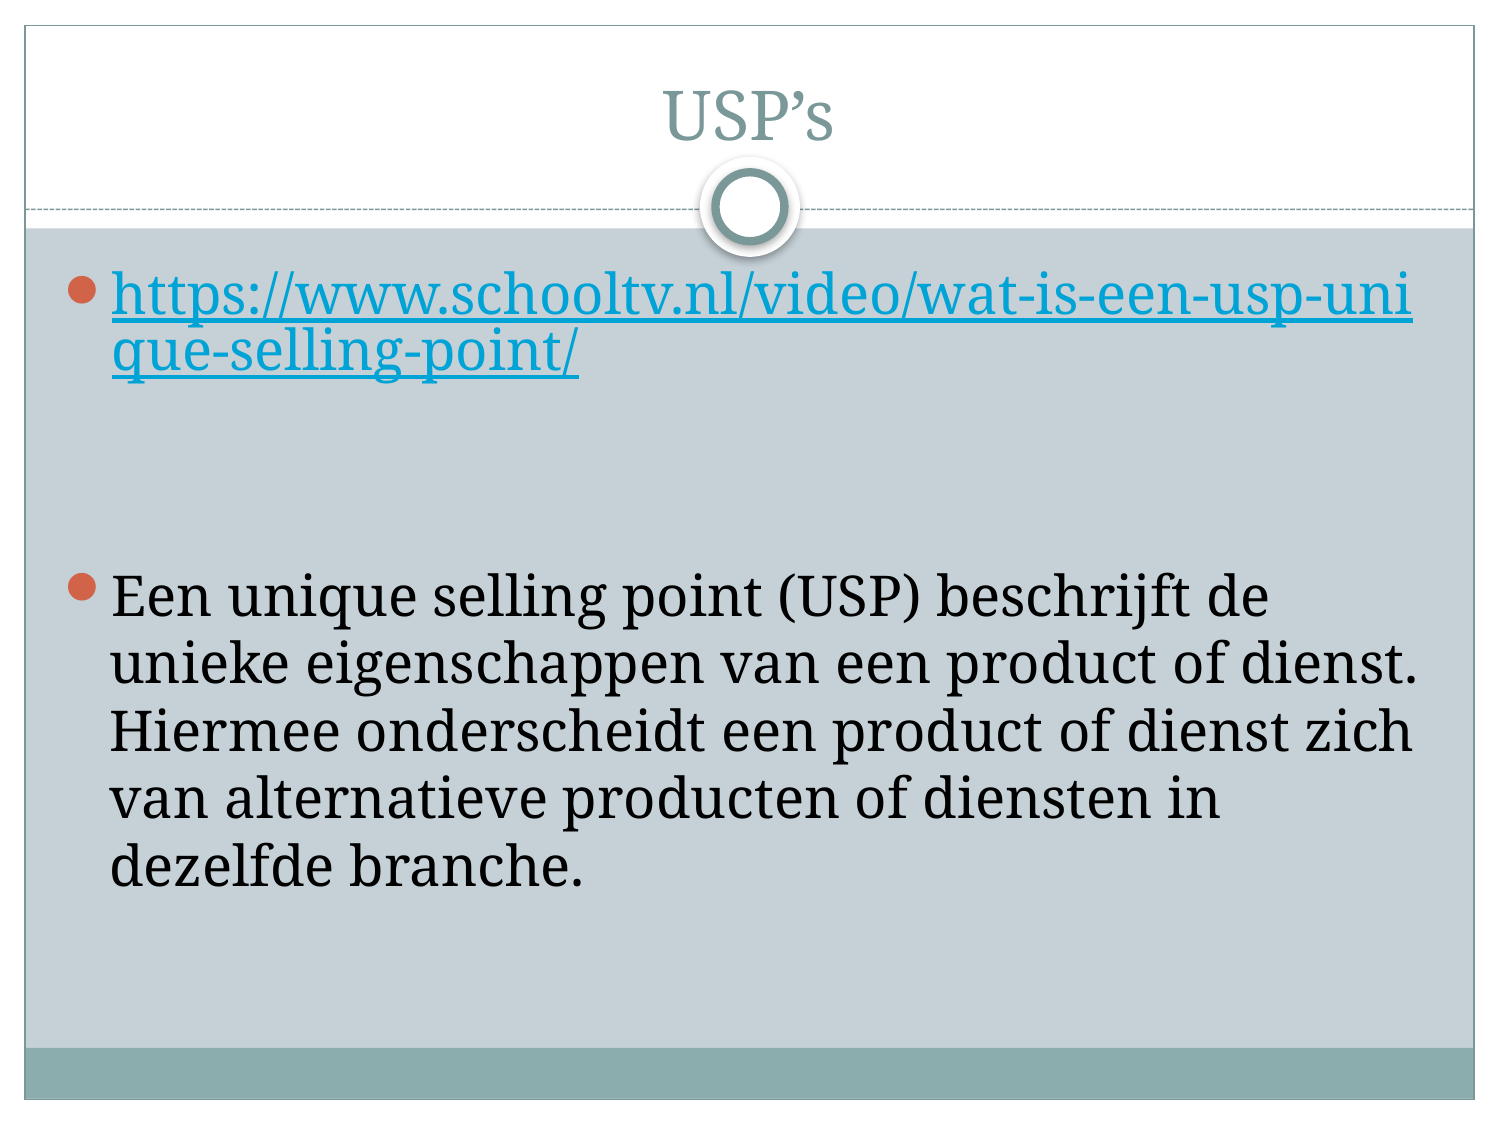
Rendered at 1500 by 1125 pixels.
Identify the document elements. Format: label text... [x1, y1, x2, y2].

title USP’s [49, 37, 1450, 162]
list https://www.schooltv.nl/video/wat-is-een-usp-unique-selling-point/ Een unique selling point (USP) beschrijft de unieke eigenschappen van een product of dienst. Hiermee onderscheidt een product of dienst zich van alternatieve producten of diensten in dezelfde branche. [49, 250, 1445, 1001]
